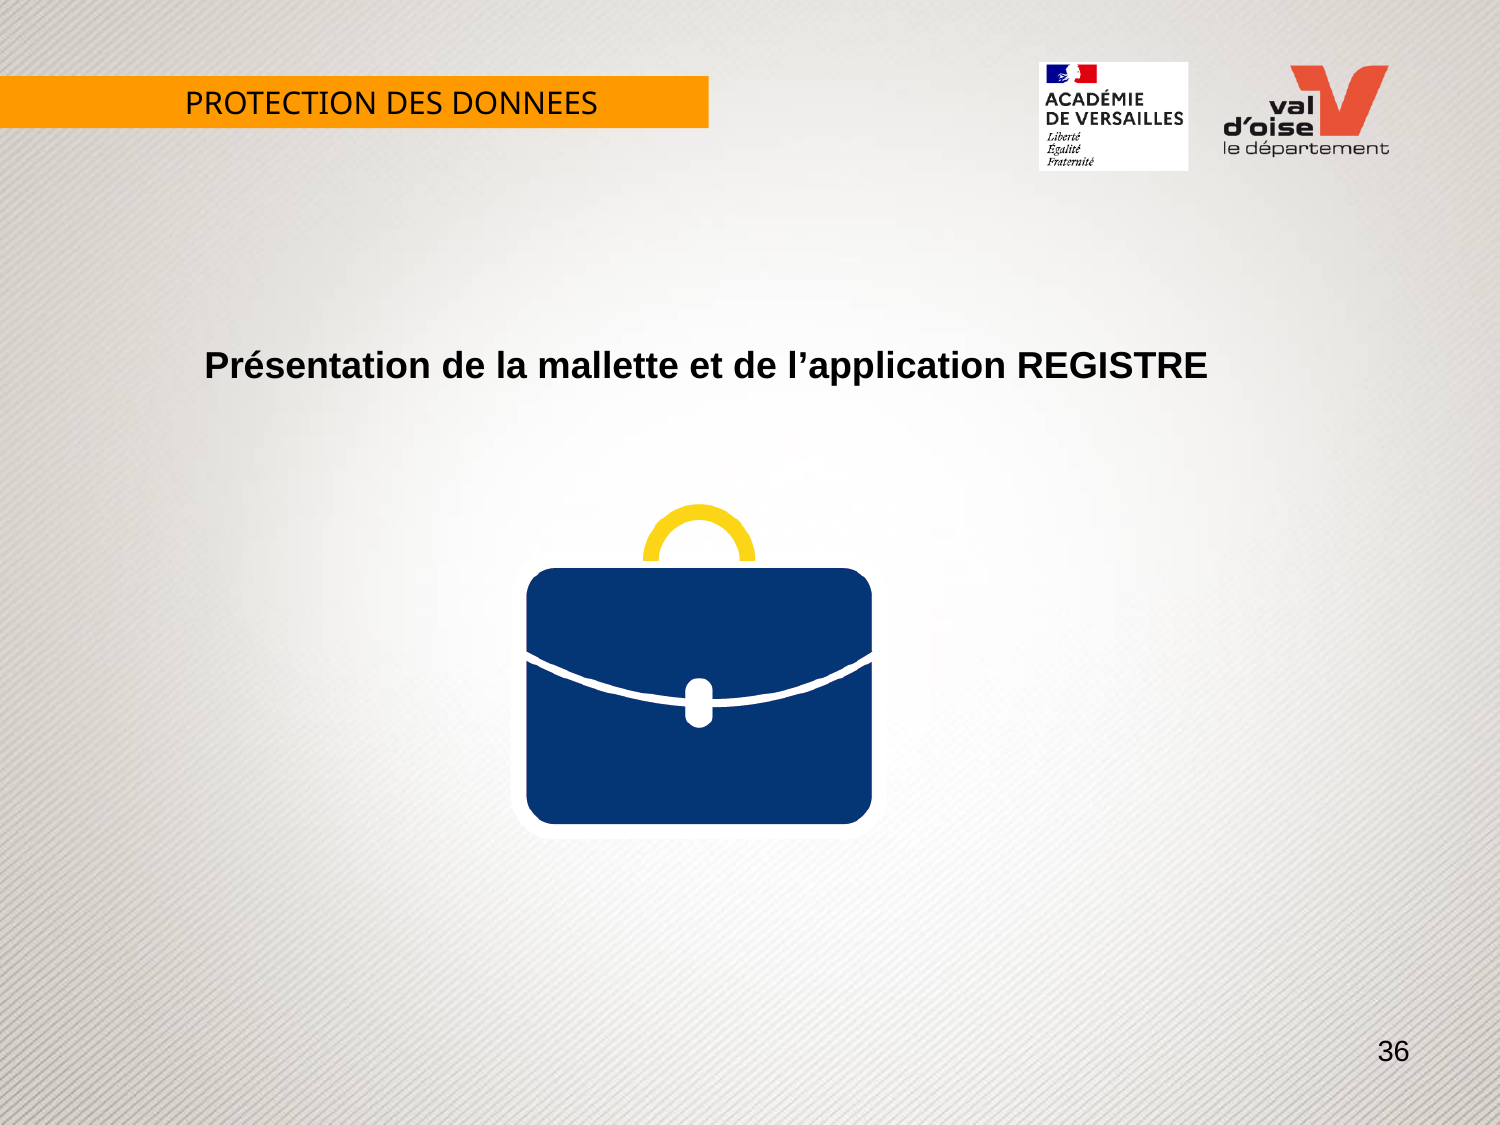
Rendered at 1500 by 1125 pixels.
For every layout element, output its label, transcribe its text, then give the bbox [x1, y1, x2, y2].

text_box PROTECTION DES DONNEES [0, 76, 709, 129]
text_box Présentation de la mallette et de l’application REGISTRE [189, 334, 1350, 431]
picture [0, 0, 1500, 1125]
slide_number 36 [1074, 1024, 1425, 1103]
